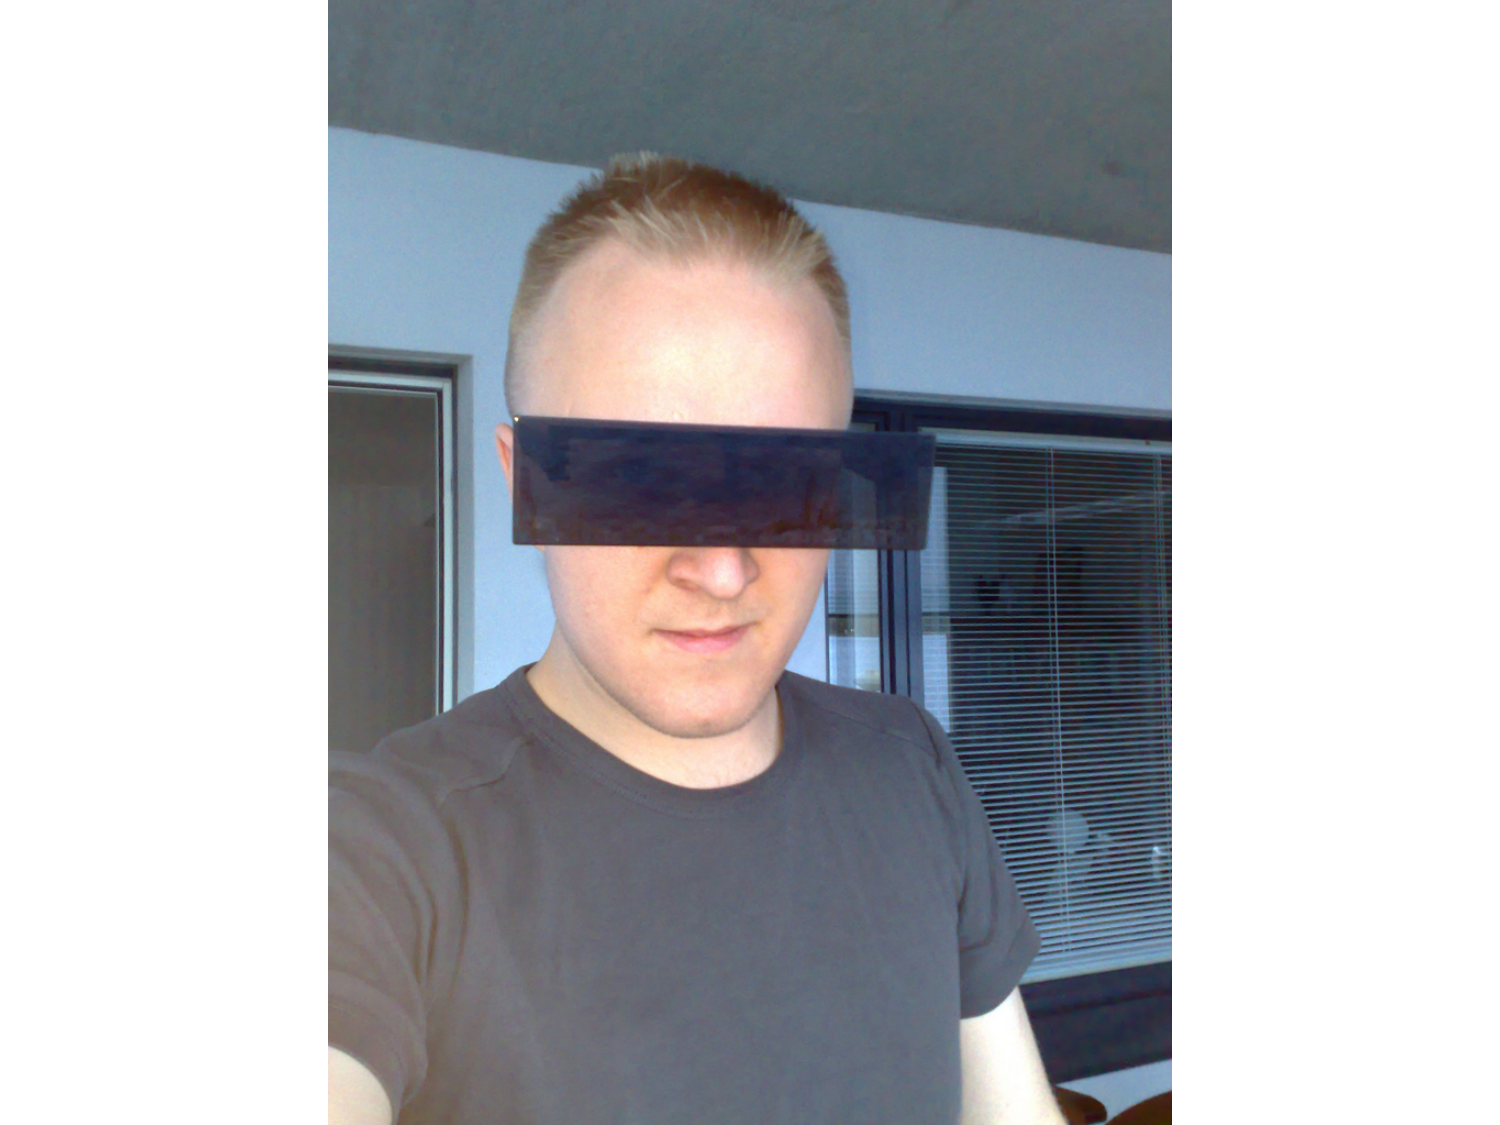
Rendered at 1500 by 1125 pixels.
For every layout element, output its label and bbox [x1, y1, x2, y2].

picture [327, 0, 1173, 1125]
